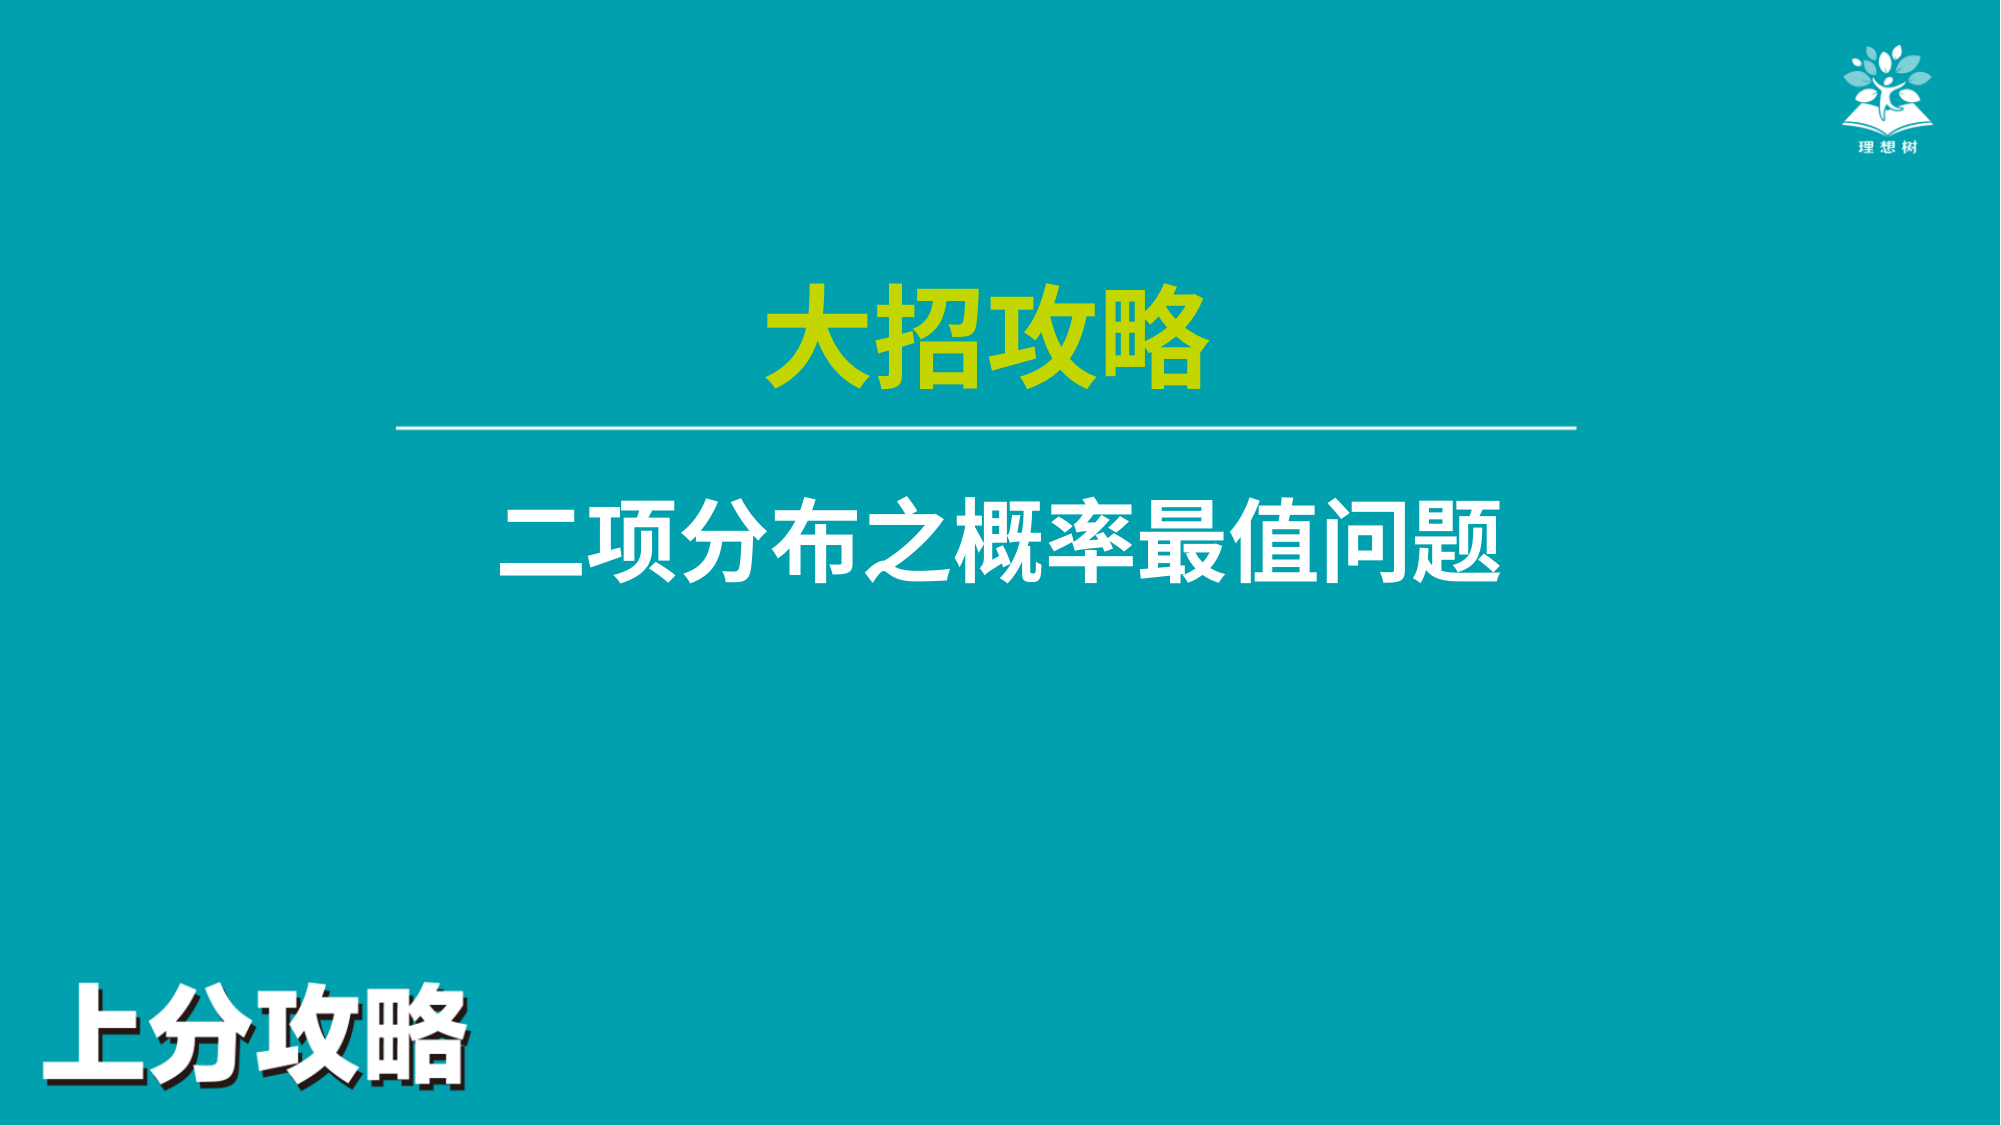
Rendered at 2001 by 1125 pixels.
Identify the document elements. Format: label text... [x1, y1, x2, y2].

picture [0, 603, 2000, 1125]
picture [0, 0, 2000, 472]
text_box 大招攻略 [395, 253, 1577, 413]
text_box 二项分布之概率最值问题 [0, 472, 2000, 603]
